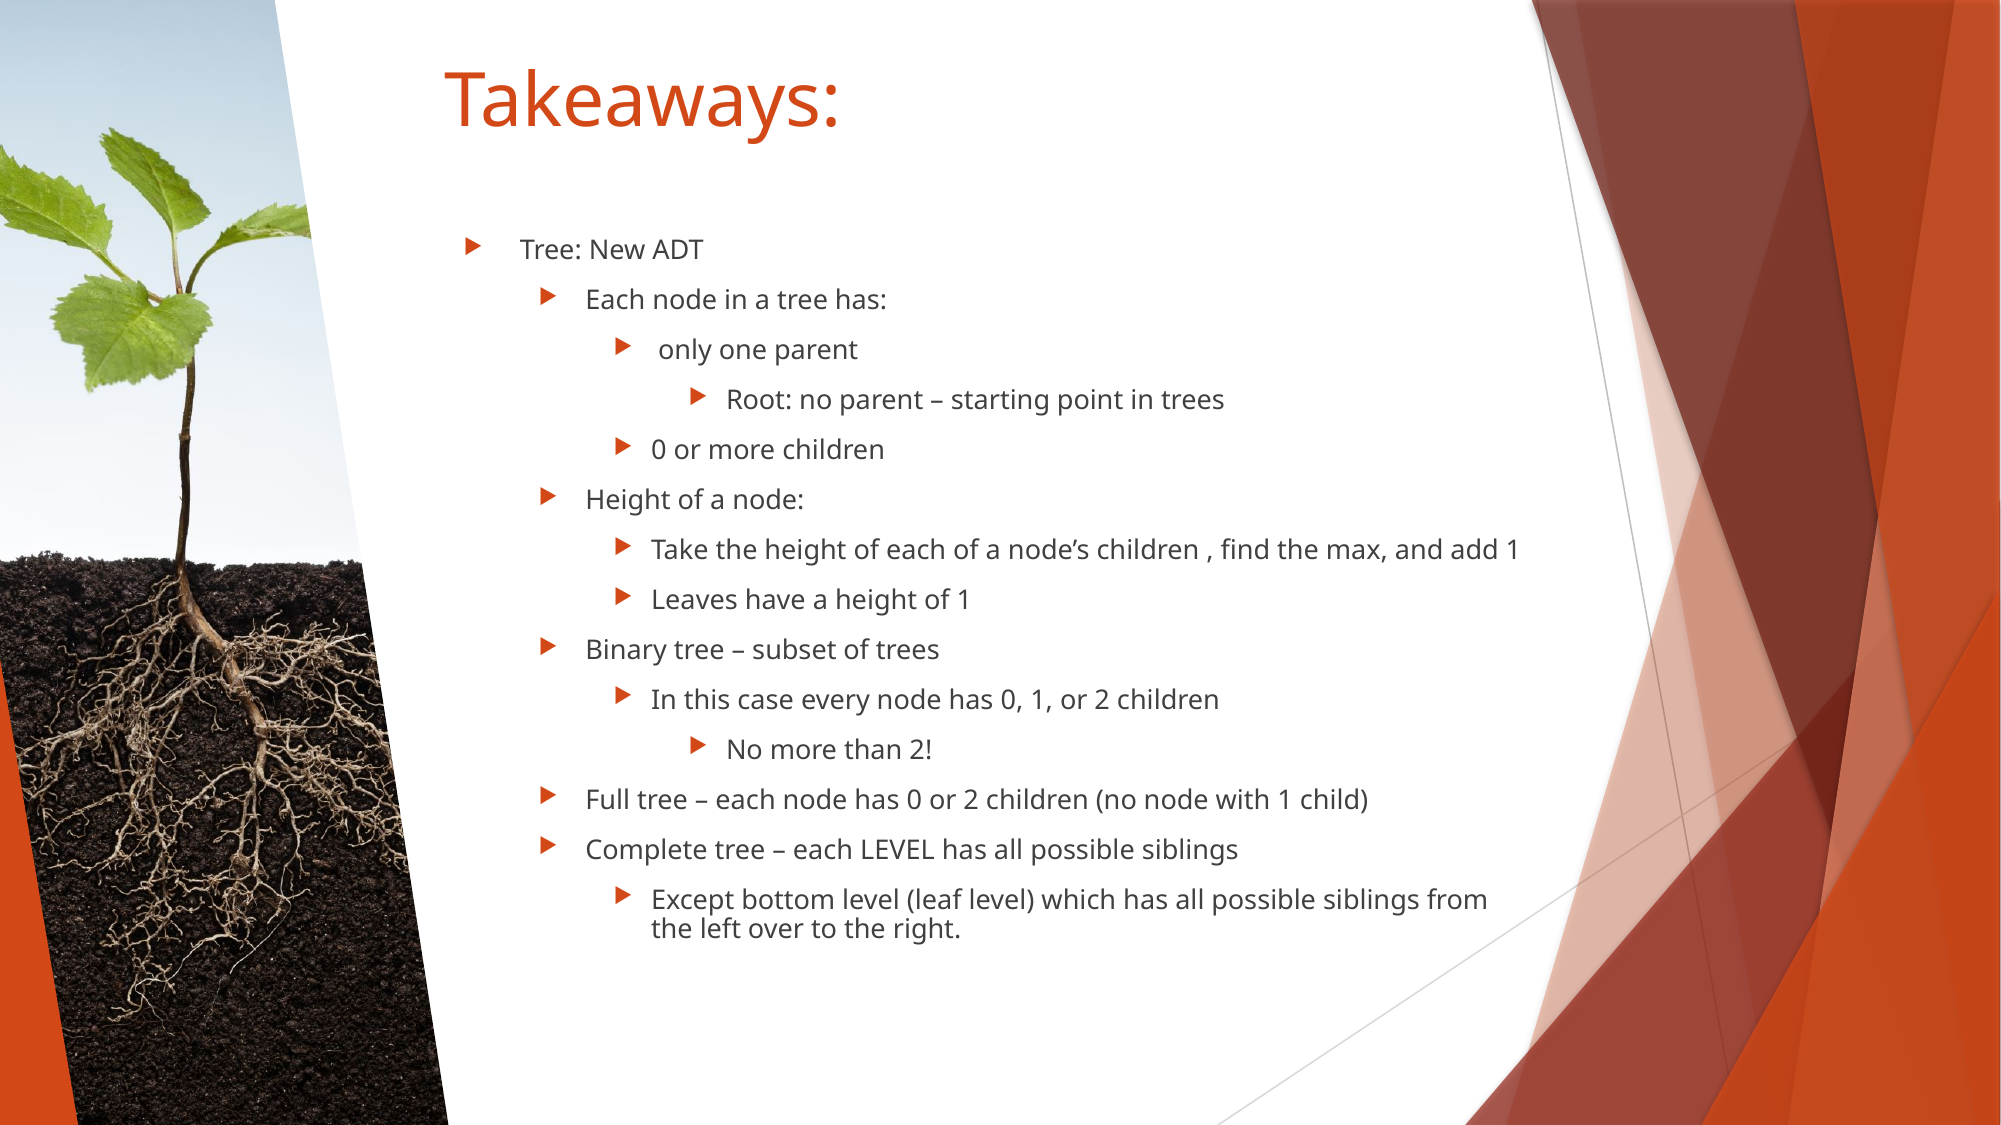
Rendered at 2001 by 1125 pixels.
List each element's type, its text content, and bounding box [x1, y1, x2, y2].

list Tree: New ADT Each node in a tree has: only one parent Root: no parent – starting point in trees 0 or more children Height of a node: Take the height of each of a node’s children , find the max, and add 1 Leaves have a height of 1 Binary tree – subset of trees In this case every node has 0, 1, or 2 children No more than 2! Full tree – each node has 0 or 2 children (no node with 1 child) Complete tree – each LEVEL has all possible siblings Except bottom level (leaf level) which has all possible siblings from the left over to the right. [452, 228, 1549, 1125]
picture [0, 0, 449, 1125]
title Takeaways: [452, 44, 1484, 228]
